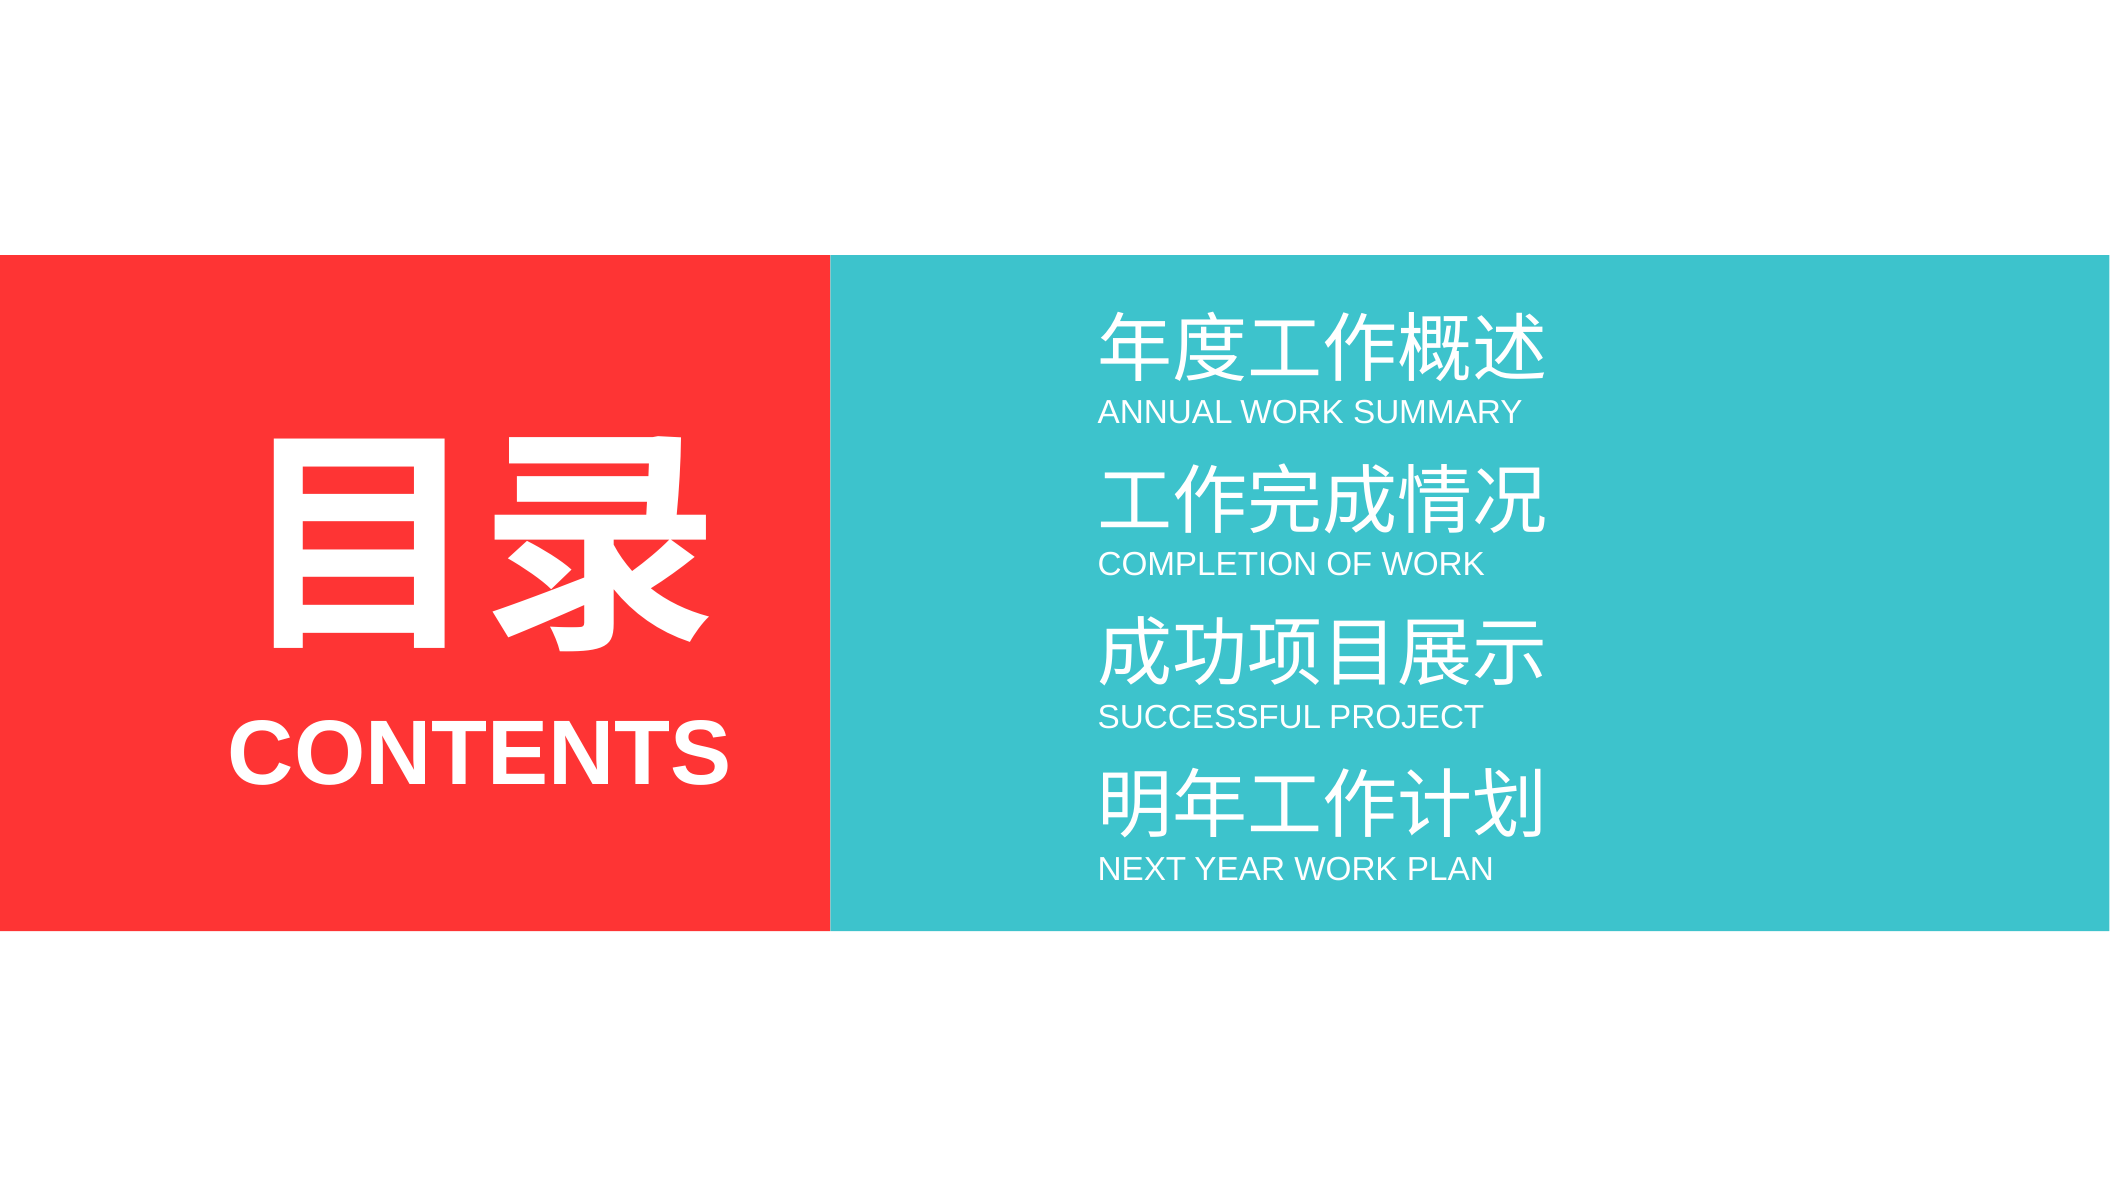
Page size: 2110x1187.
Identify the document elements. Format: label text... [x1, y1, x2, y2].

text_box 目录 [227, 389, 733, 678]
text_box CONTENTS [209, 692, 751, 803]
text_box [831, 254, 2110, 932]
text_box [0, 254, 831, 932]
